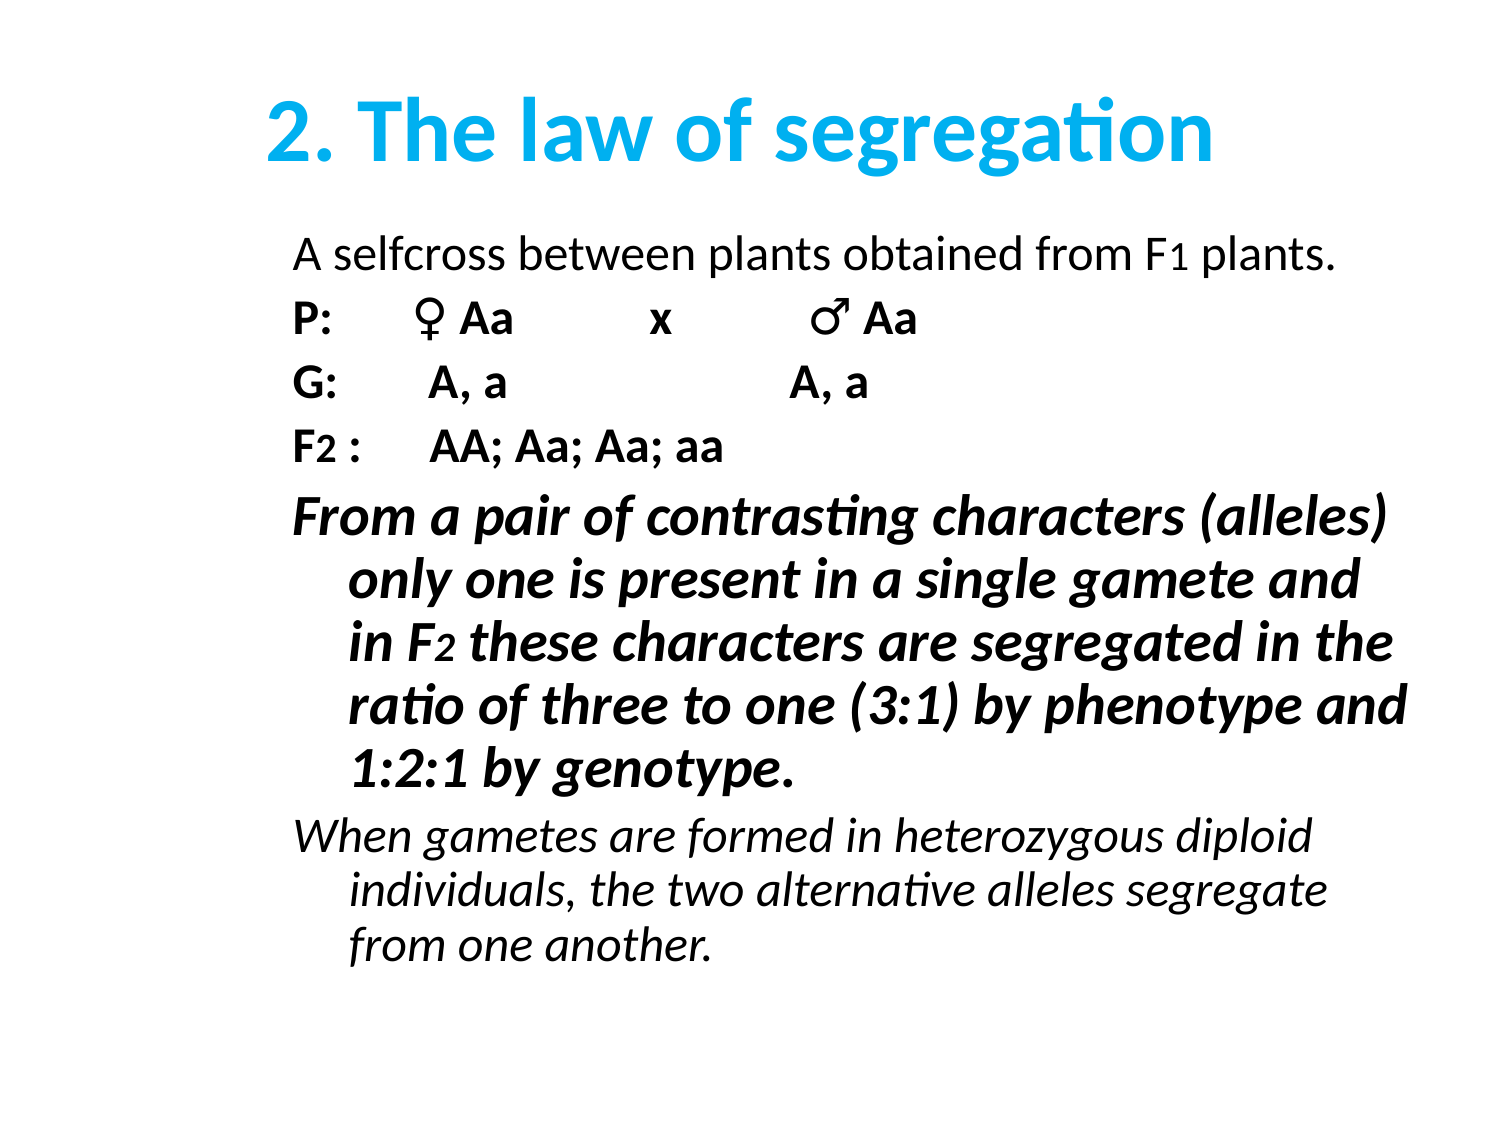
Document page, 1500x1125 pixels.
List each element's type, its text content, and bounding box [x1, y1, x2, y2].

list A selfcross between plants obtained from F1 plants. P: ♀ Aa x ♂ Aa G: A, a A, a F2 : AA; Aa; Aa; aa From a pair of contrasting characters (alleles) only one is present in a single gamete and in F2 these characters are segregated in the ratio of three to one (3:1) by phenotype and 1:2:1 by genotype. When gametes are formed in heterozygous diploid individuals, the two alternative alleles segregate from one another. [277, 220, 1425, 1059]
title 2. The law of segregation [76, 31, 1427, 219]
